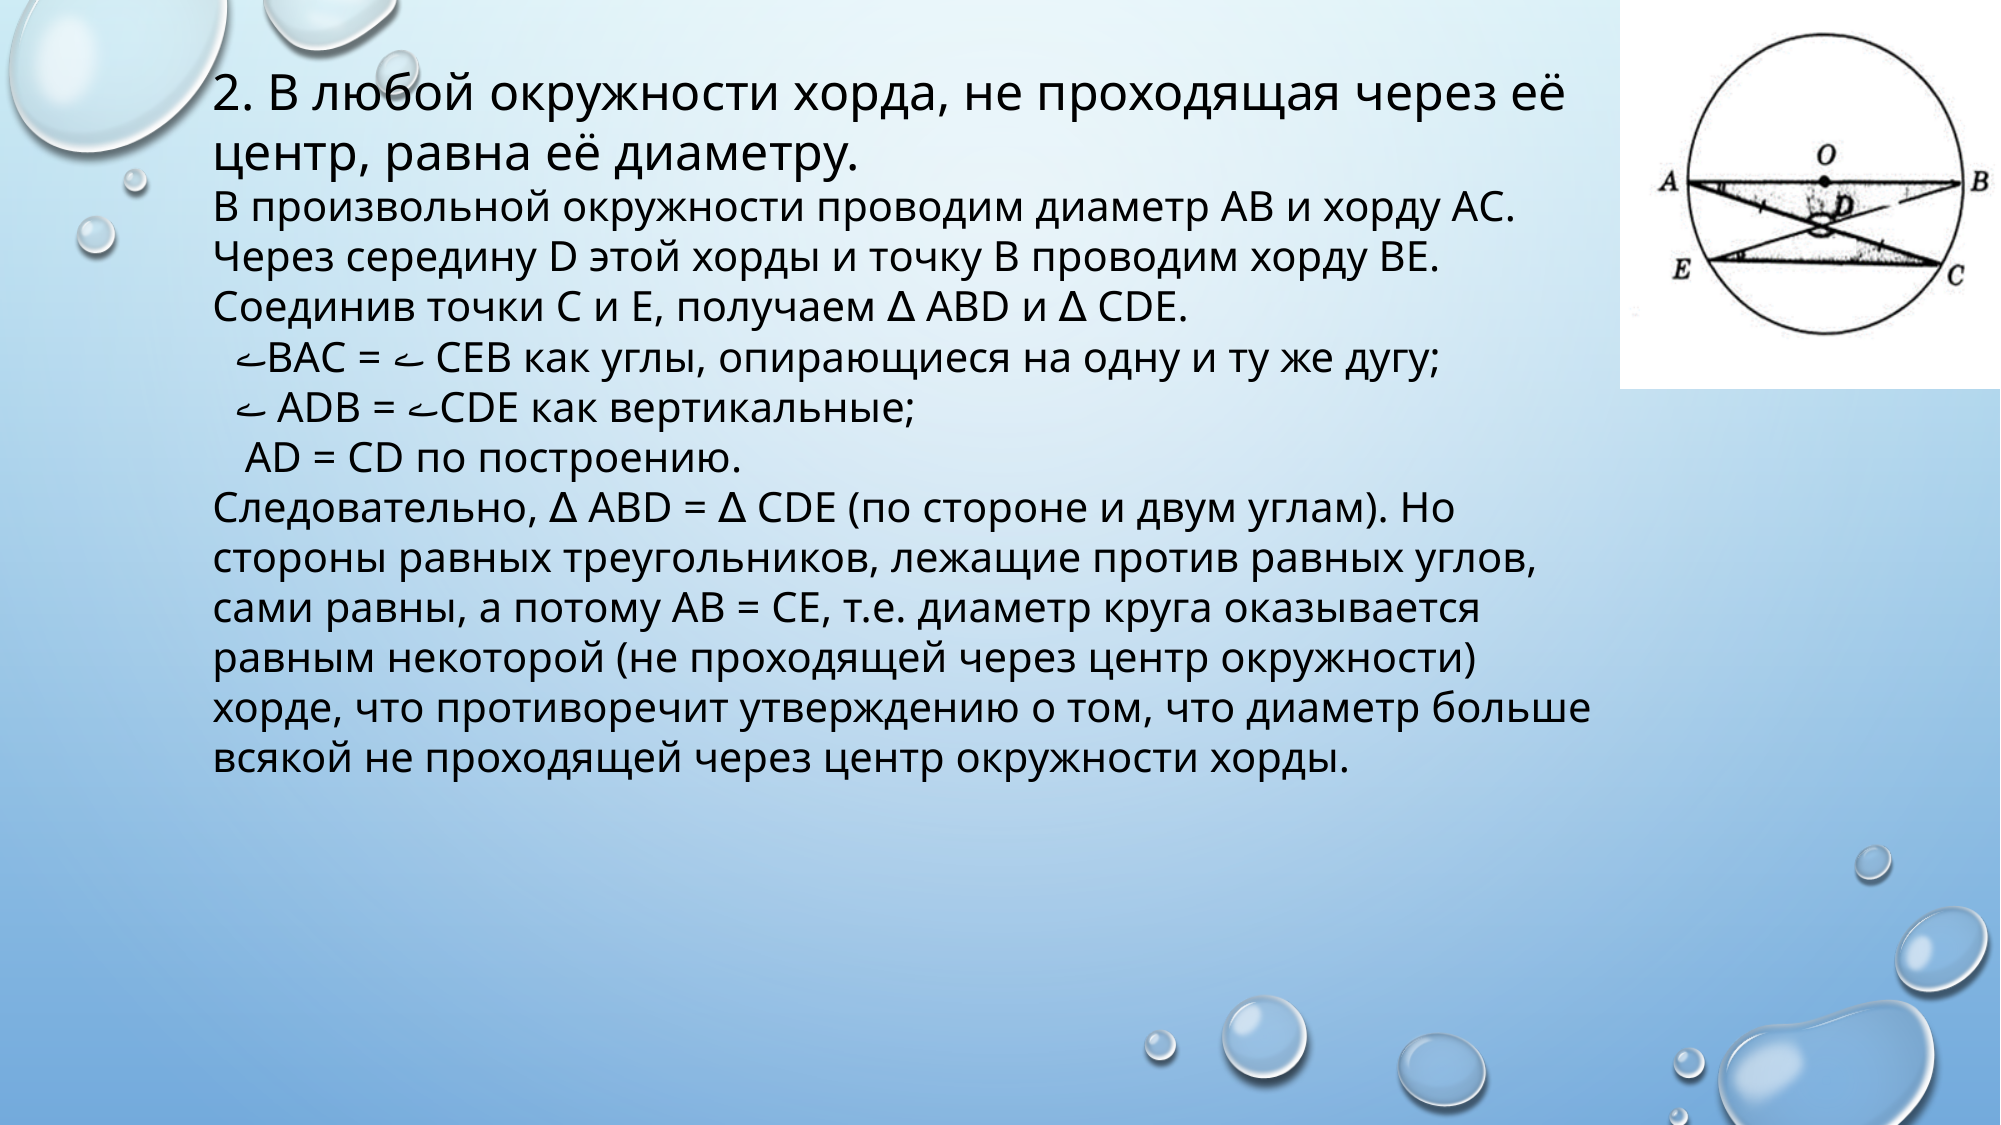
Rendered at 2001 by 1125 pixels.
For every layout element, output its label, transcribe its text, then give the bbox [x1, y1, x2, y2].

picture [0, 0, 2000, 1125]
text_box 2. В любой окружности хорда, не проходящая через её центр, равна её диаметру. В произвольной окружности проводим диаметр АВ и хорду АС. Через середину D этой хорды и точку В проводим хорду ВЕ. Соединив точки С и Е, получаем ∆ ABD и ∆ CDE. ﮮВАС = ﮮ СЕВ как углы, опирающиеся на одну и ту же дугу; ﮮ ADB = ﮮCDE как вертикальные; AD = CD по построению. Следовательно, ∆ ABD = ∆ CDE (по стороне и двум углам). Но стороны равных треугольников, лежащие против равных углов, сами равны, а потому АВ = СЕ, т.е. диаметр круга оказывается равным некоторой (не проходящей через центр окружности) хорде, что противоречит утверждению о том, что диаметр больше всякой не проходящей через центр окружности хорды. [197, 52, 1621, 788]
